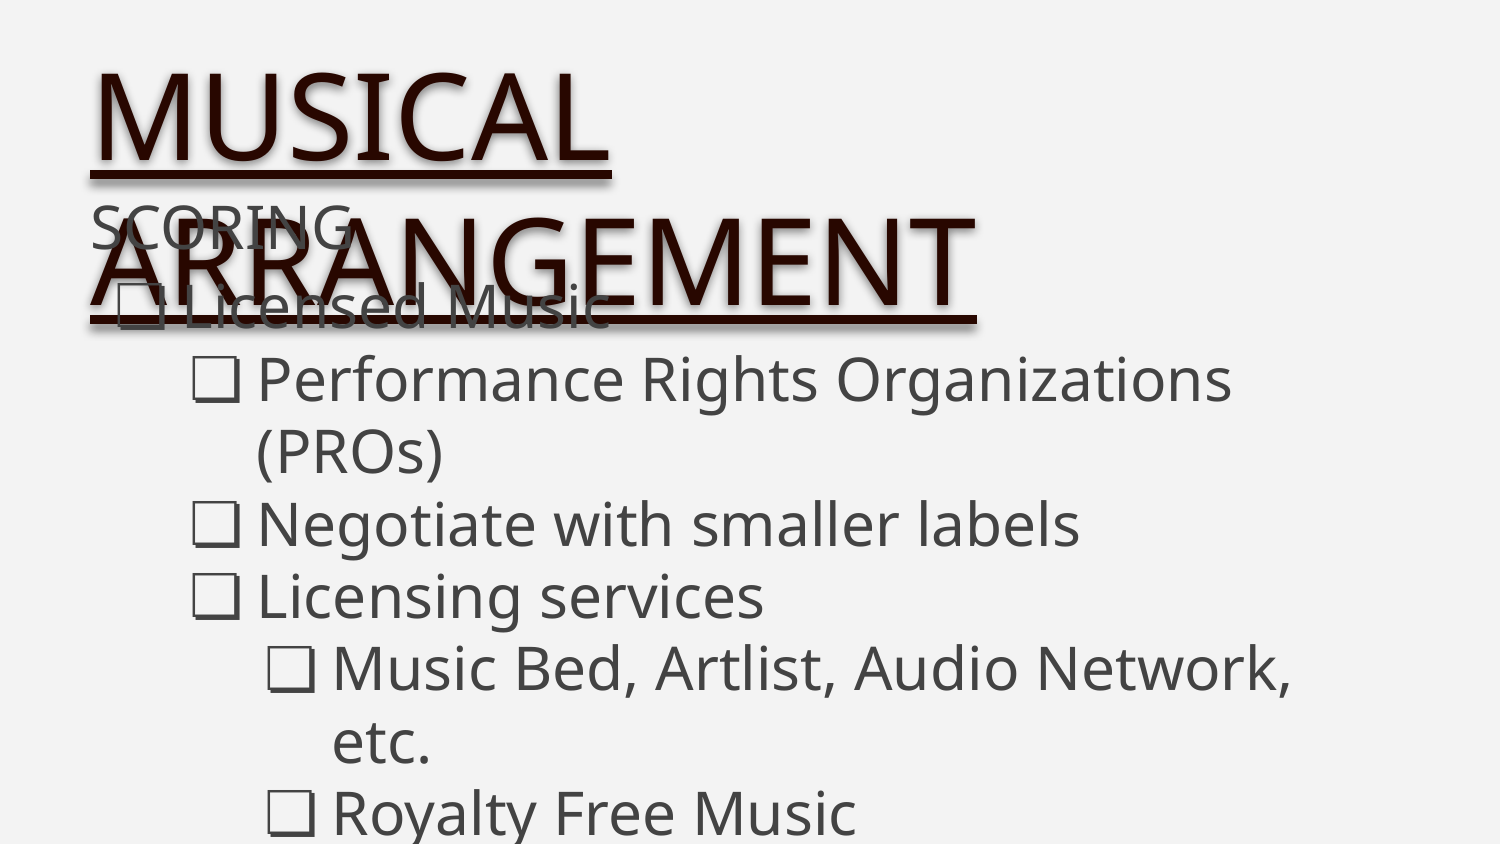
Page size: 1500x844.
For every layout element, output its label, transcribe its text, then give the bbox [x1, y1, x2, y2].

text_box SCORING [75, 174, 1425, 247]
text_box MUSICAL ARRANGEMENT [75, 24, 1425, 174]
text_box Licensed Music Performance Rights Organizations (PROs) Negotiate with smaller labels Licensing services Music Bed, Artlist, Audio Network, etc. Royalty Free Music [91, 253, 1425, 844]
